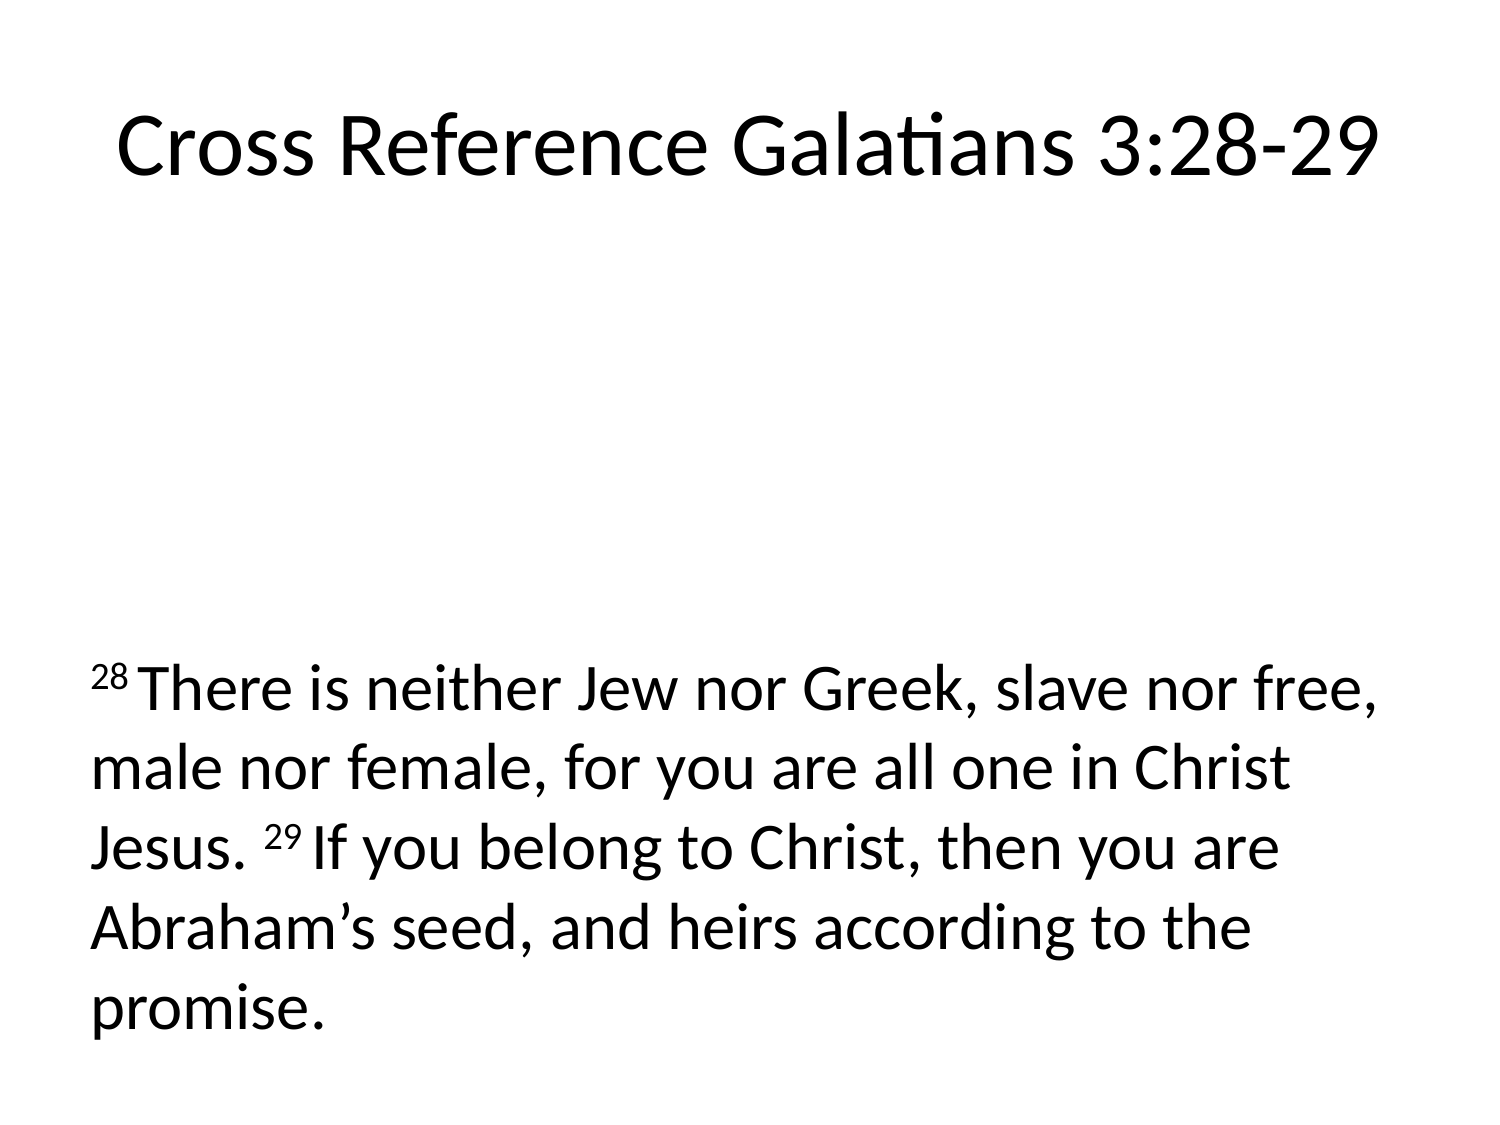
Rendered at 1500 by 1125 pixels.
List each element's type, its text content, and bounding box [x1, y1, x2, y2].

title Cross Reference Galatians 3:28-29 [75, 45, 1425, 233]
list 28 There is neither Jew nor Greek, slave nor free, male nor female, for you are all one in Christ Jesus. 29 If you belong to Christ, then you are Abraham’s seed, and heirs according to the promise. [75, 262, 1425, 1005]
